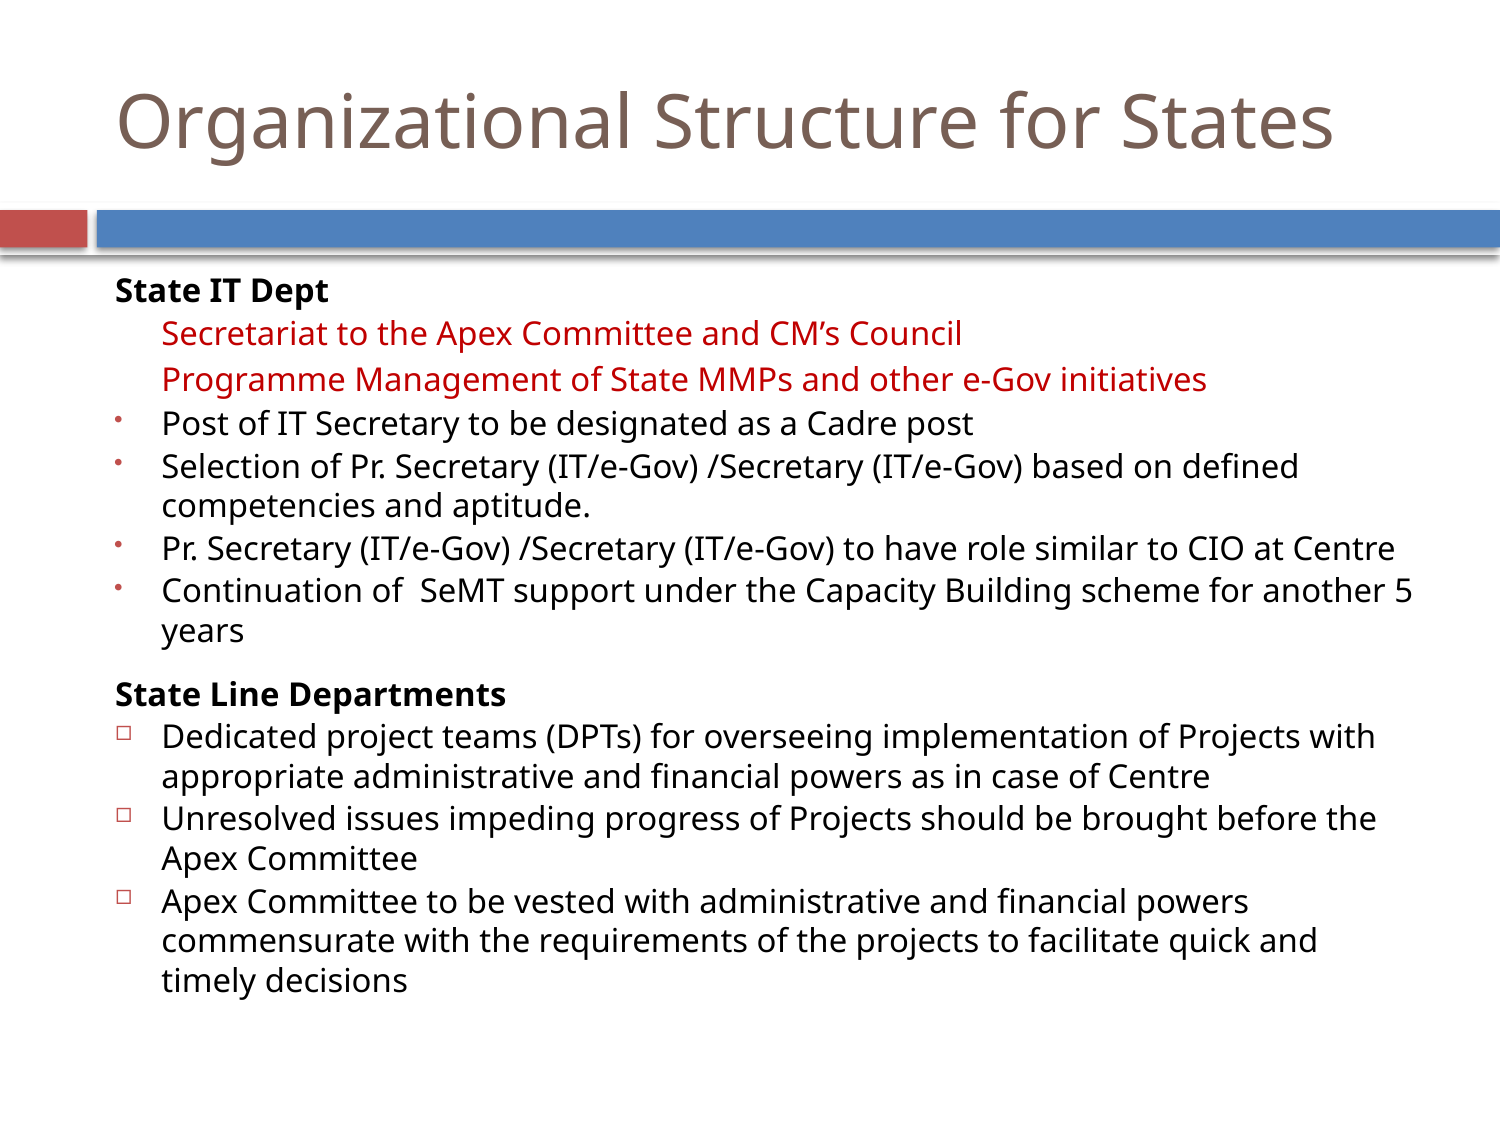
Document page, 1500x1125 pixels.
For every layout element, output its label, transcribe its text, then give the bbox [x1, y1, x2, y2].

list State IT Dept Secretariat to the Apex Committee and CM’s Council Programme Management of State MMPs and other e-Gov initiatives Post of IT Secretary to be designated as a Cadre post Selection of Pr. Secretary (IT/e-Gov) /Secretary (IT/e-Gov) based on defined competencies and aptitude. Pr. Secretary (IT/e-Gov) /Secretary (IT/e-Gov) to have role similar to CIO at Centre Continuation of SeMT support under the Capacity Building scheme for another 5 years State Line Departments Dedicated project teams (DPTs) for overseeing implementation of Projects with appropriate administrative and financial powers as in case of Centre Unresolved issues impeding progress of Projects should be brought before the Apex Committee Apex Committee to be vested with administrative and financial powers commensurate with the requirements of the projects to facilitate quick and timely decisions [100, 262, 1438, 1063]
title Organizational Structure for States [100, 37, 1438, 200]
